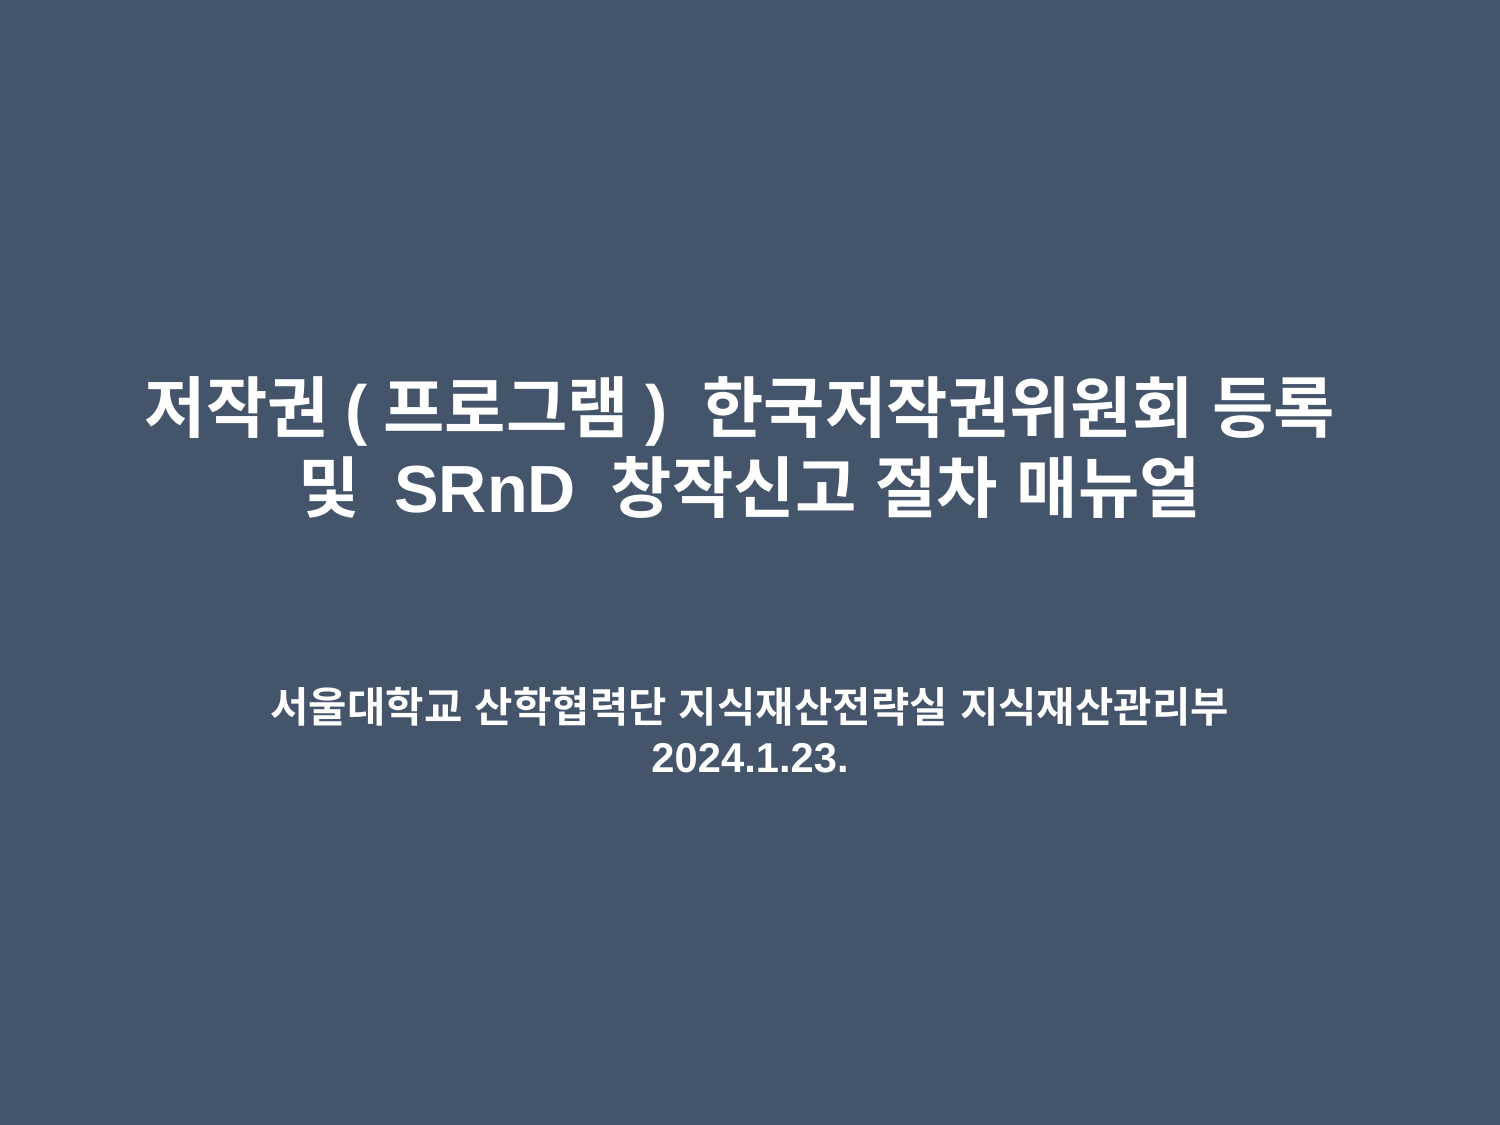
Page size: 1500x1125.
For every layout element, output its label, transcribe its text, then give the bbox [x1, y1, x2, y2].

text_box 저작권(프로그램) 한국저작권위원회 등록 및 SRnD 창작신고 절차 매뉴얼 [130, 358, 1370, 534]
text_box 서울대학교 산학협력단 지식재산전략실 지식재산관리부 2024.1.23. [255, 673, 1245, 789]
